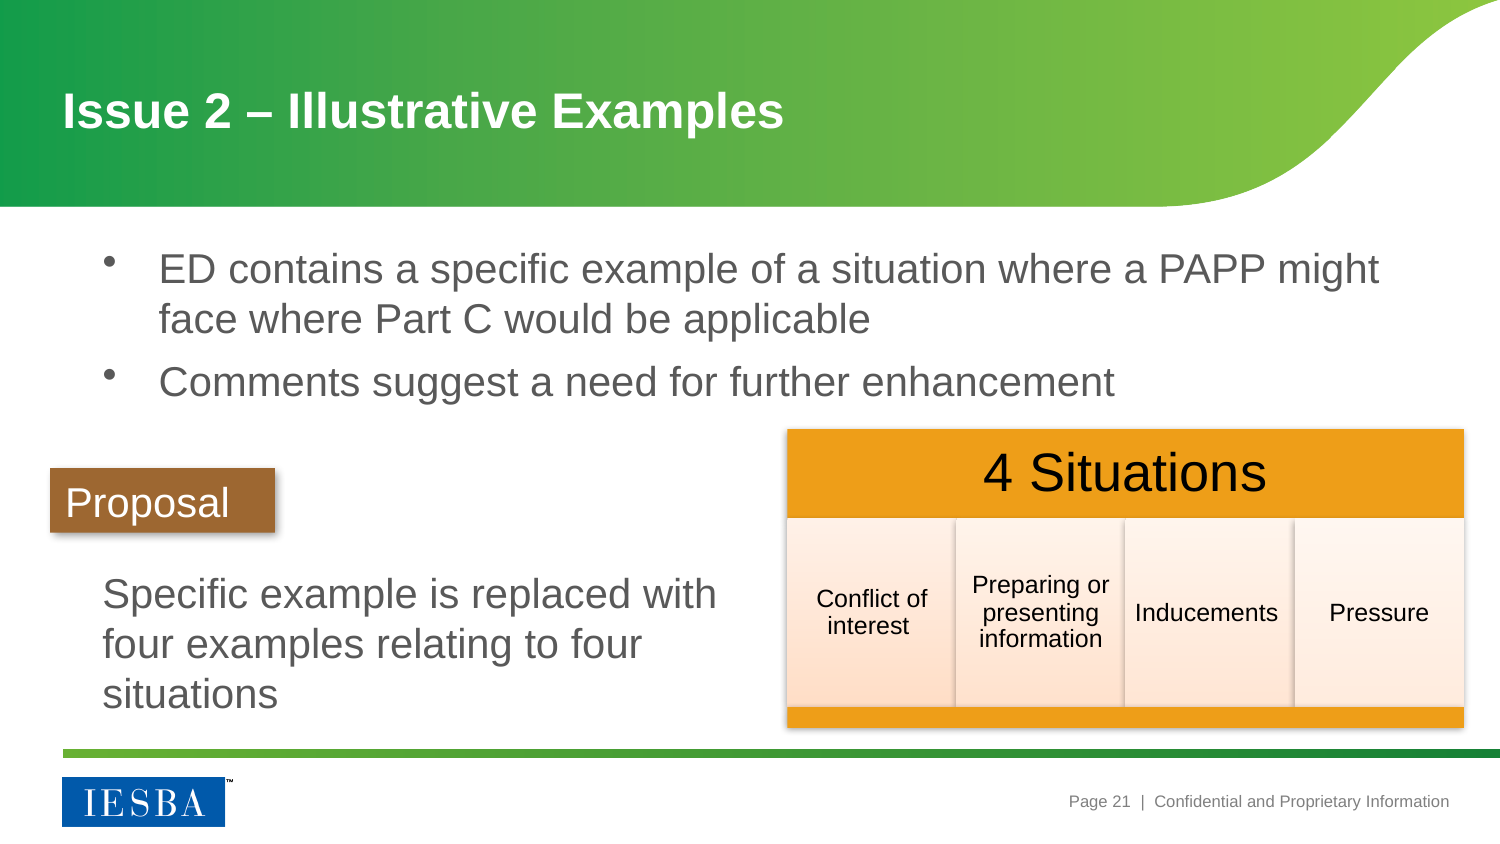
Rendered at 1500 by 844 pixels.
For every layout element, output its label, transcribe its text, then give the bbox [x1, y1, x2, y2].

text_box Specific example is replaced with four examples relating to four situations [87, 559, 750, 725]
picture [62, 777, 233, 827]
list Proposal [50, 468, 275, 533]
picture [0, 0, 1500, 207]
text_box ED contains a specific example of a situation where a PAPP might face where Part C would be applicable Comments suggest a need for further enhancement [87, 234, 1464, 430]
title Issue 2 – Illustrative Examples [62, 75, 1300, 142]
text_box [787, 428, 1465, 729]
